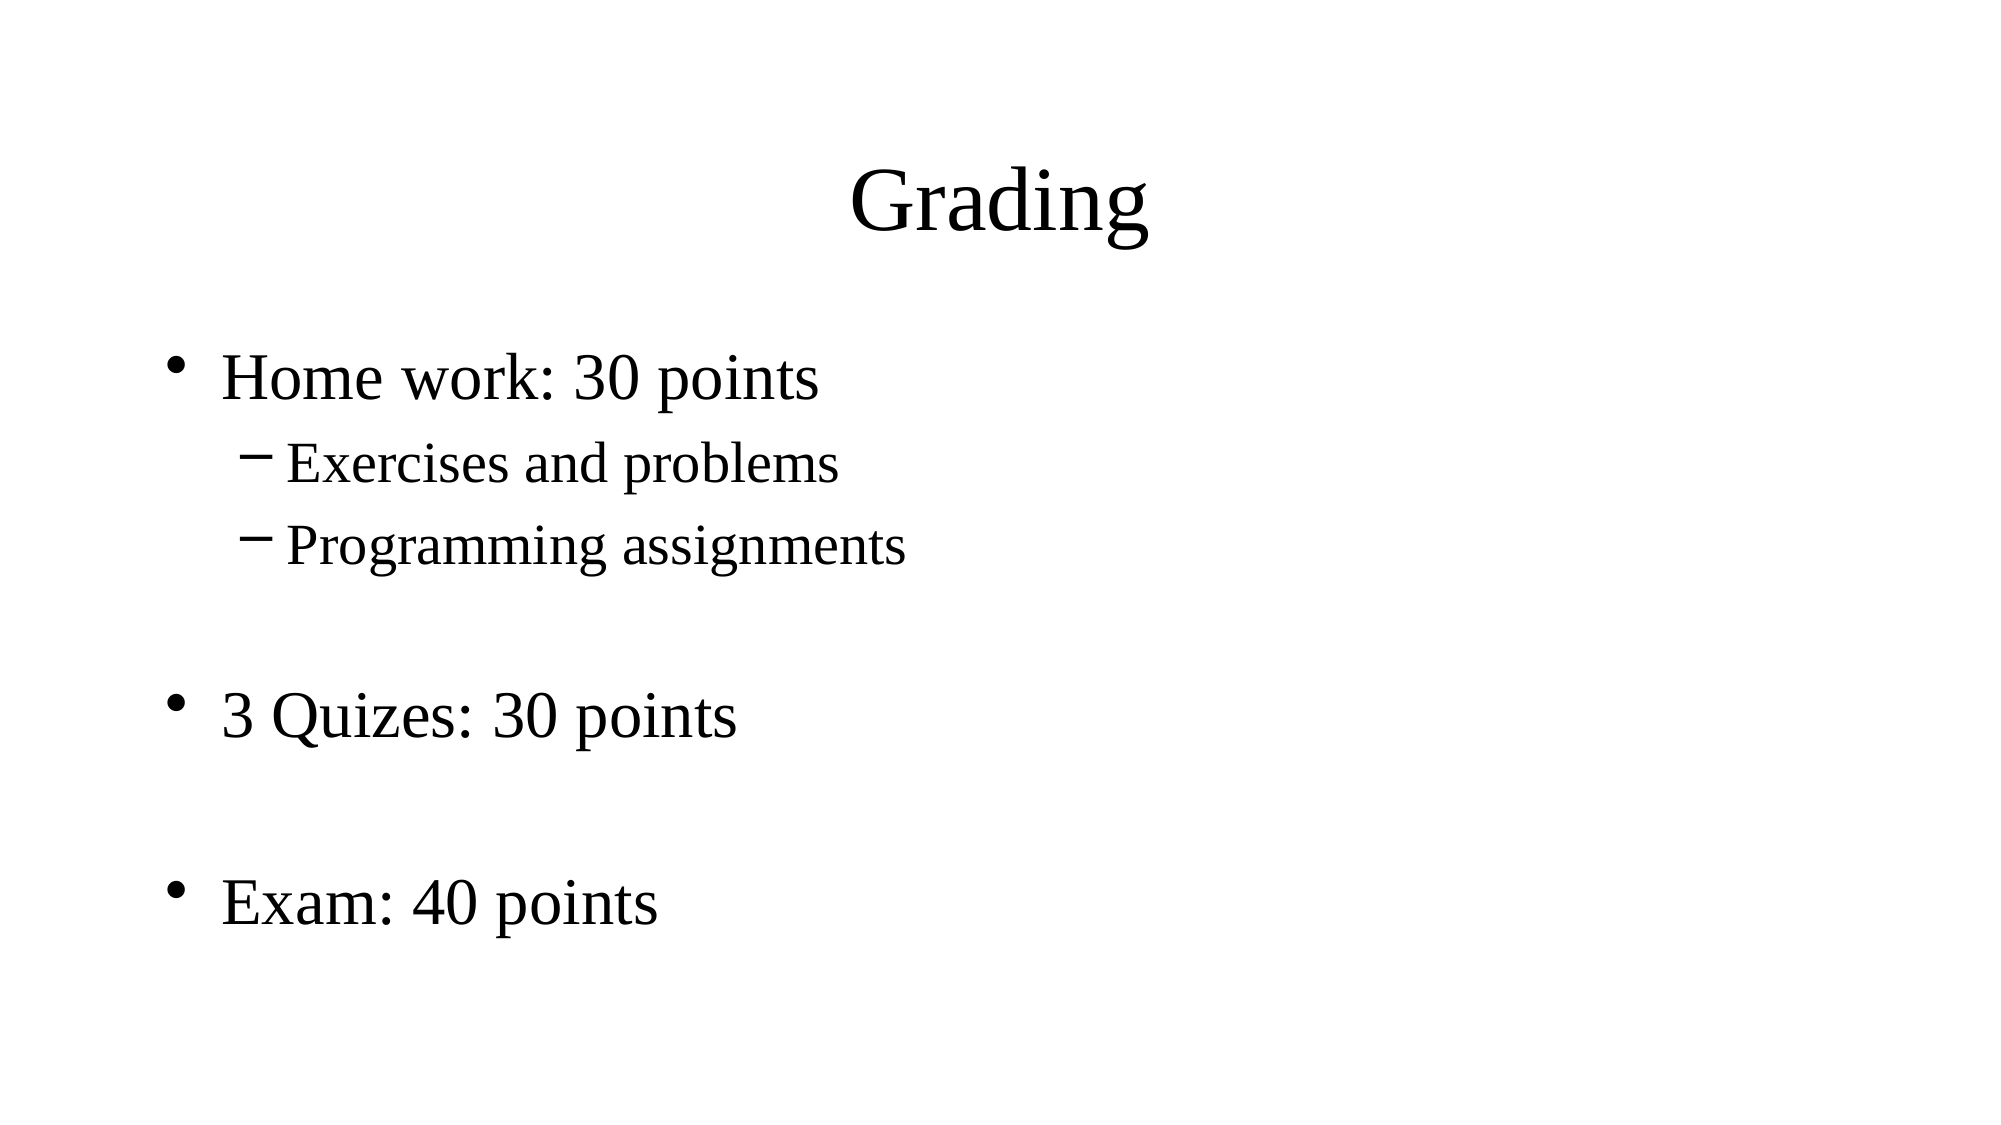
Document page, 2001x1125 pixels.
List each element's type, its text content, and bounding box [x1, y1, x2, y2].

list Home work: 30 points Exercises and problems Programming assignments 3 Quizes: 30 points Exam: 40 points [150, 324, 1850, 1000]
title Grading [150, 99, 1850, 288]
